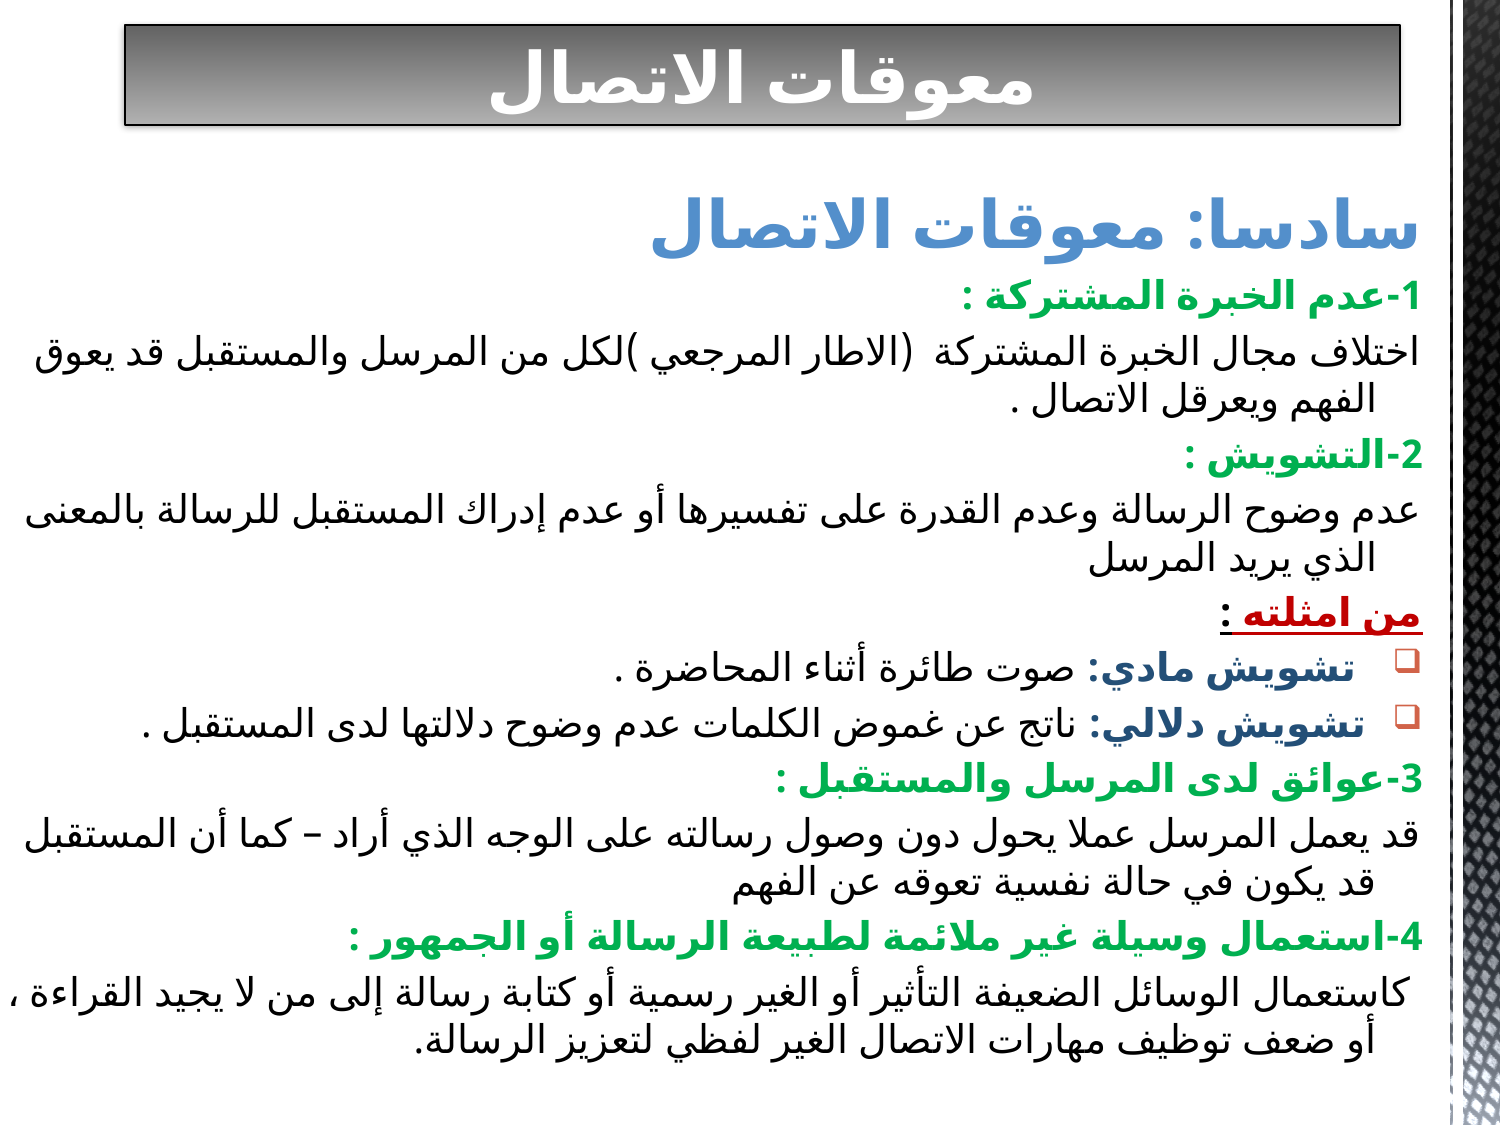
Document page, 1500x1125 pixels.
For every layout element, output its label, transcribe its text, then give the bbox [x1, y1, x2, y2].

text_box سادسا: معوقات الاتصال 1-عدم الخبرة المشتركة : اختلاف مجال الخبرة المشتركة (الاطار المرجعي )لكل من المرسل والمستقبل قد يعوق الفهم ويعرقل الاتصال . 2-التشويش : عدم وضوح الرسالة وعدم القدرة على تفسيرها أو عدم إدراك المستقبل للرسالة بالمعنى الذي يريد المرسل من امثلته : تشويش مادي: صوت طائرة أثناء المحاضرة . تشويش دلالي: ناتج عن غموض الكلمات عدم وضوح دلالتها لدى المستقبل . 3-عوائق لدى المرسل والمستقبل : قد يعمل المرسل عملا يحول دون وصول رسالته على الوجه الذي أراد – كما أن المستقبل قد يكون في حالة نفسية تعوقه عن الفهم 4-استعمال وسيلة غير ملائمة لطبيعة الرسالة أو الجمهور : كاستعمال الوسائل الضعيفة التأثير أو الغير رسمية أو كتابة رسالة إلى من لا يجيد القراءة ، أو ضعف توظيف مهارات الاتصال الغير لفظي لتعزيز الرسالة. [0, 174, 1438, 1069]
text_box معوقات الاتصال [124, 24, 1401, 126]
picture [1447, 0, 1500, 1125]
